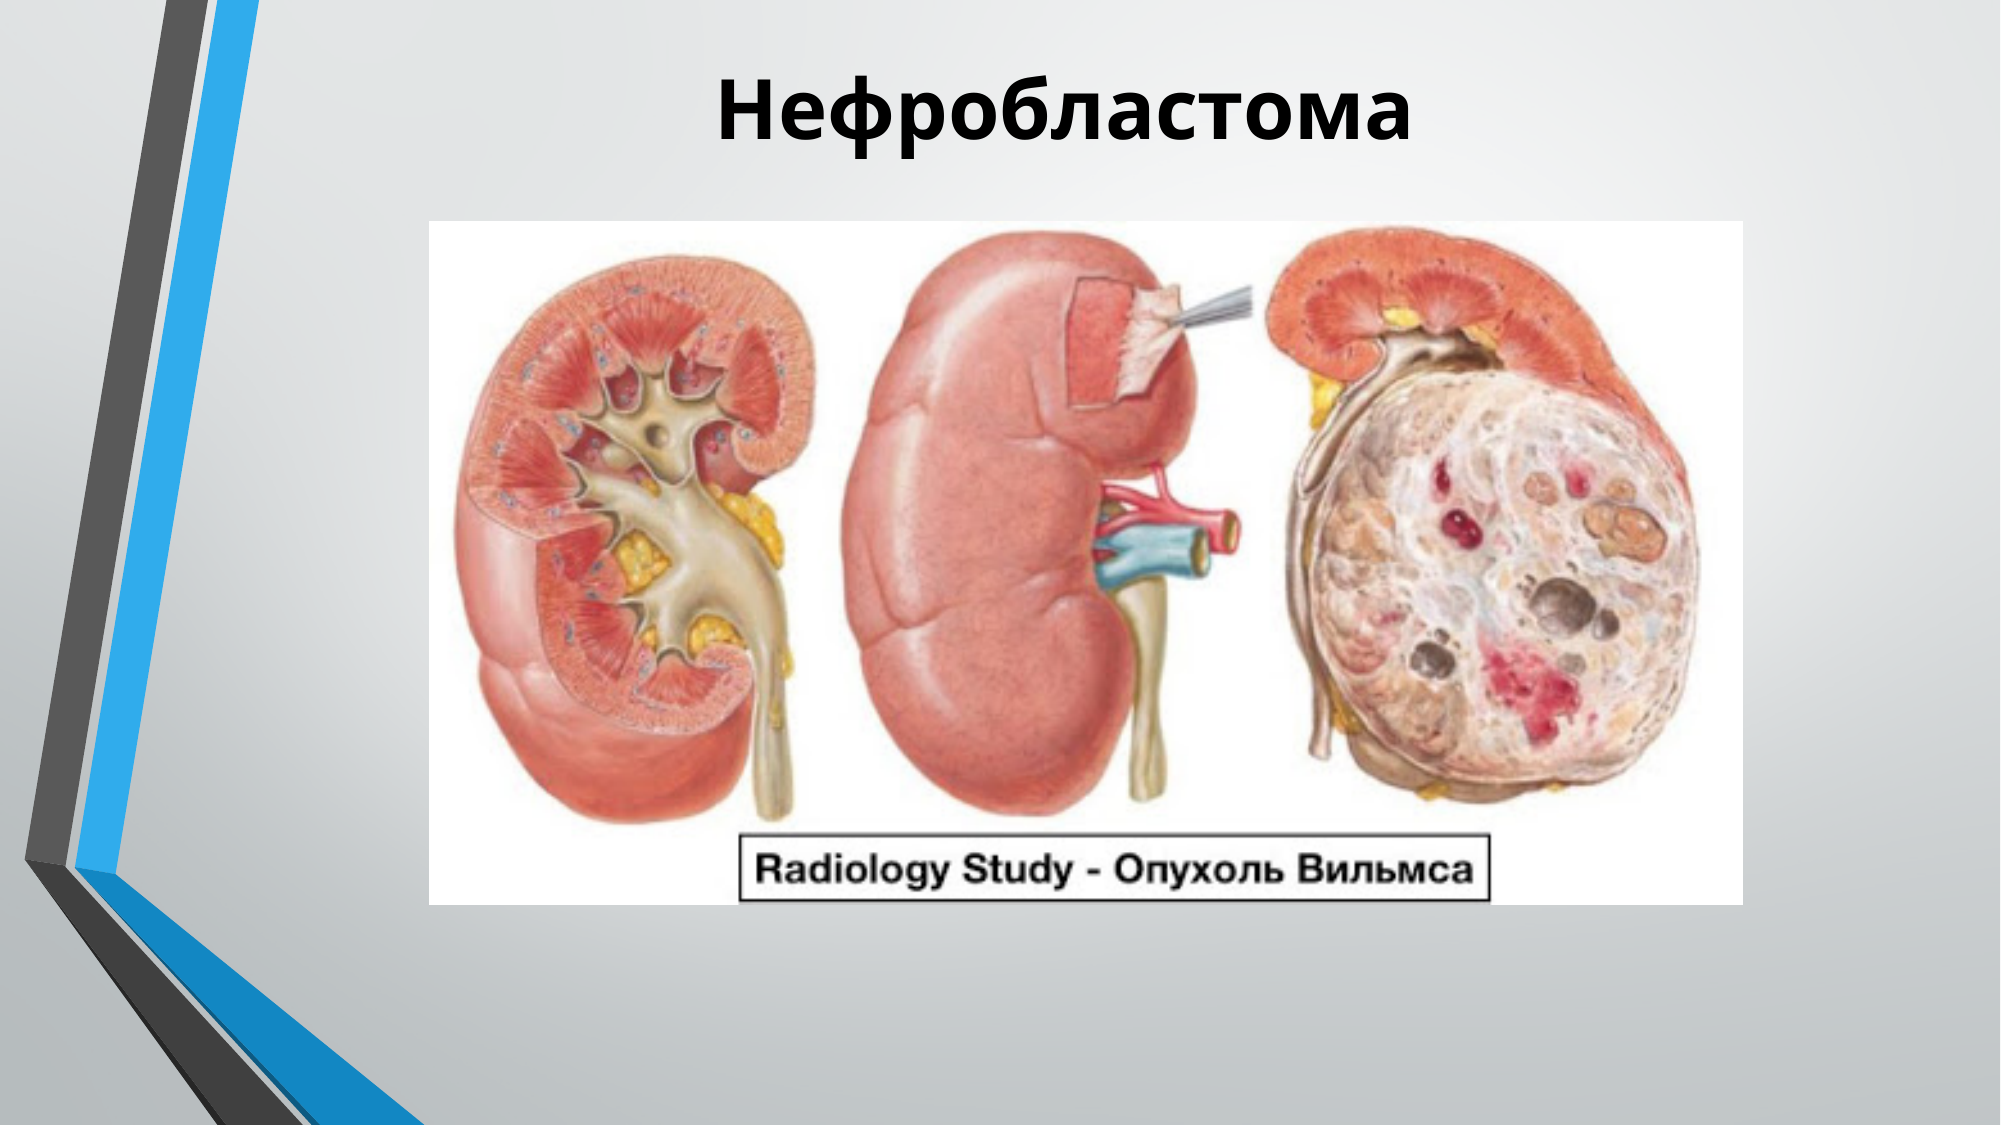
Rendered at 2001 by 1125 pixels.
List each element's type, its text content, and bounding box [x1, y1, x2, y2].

picture [428, 221, 1744, 905]
title Нефробластома [243, 40, 1887, 172]
